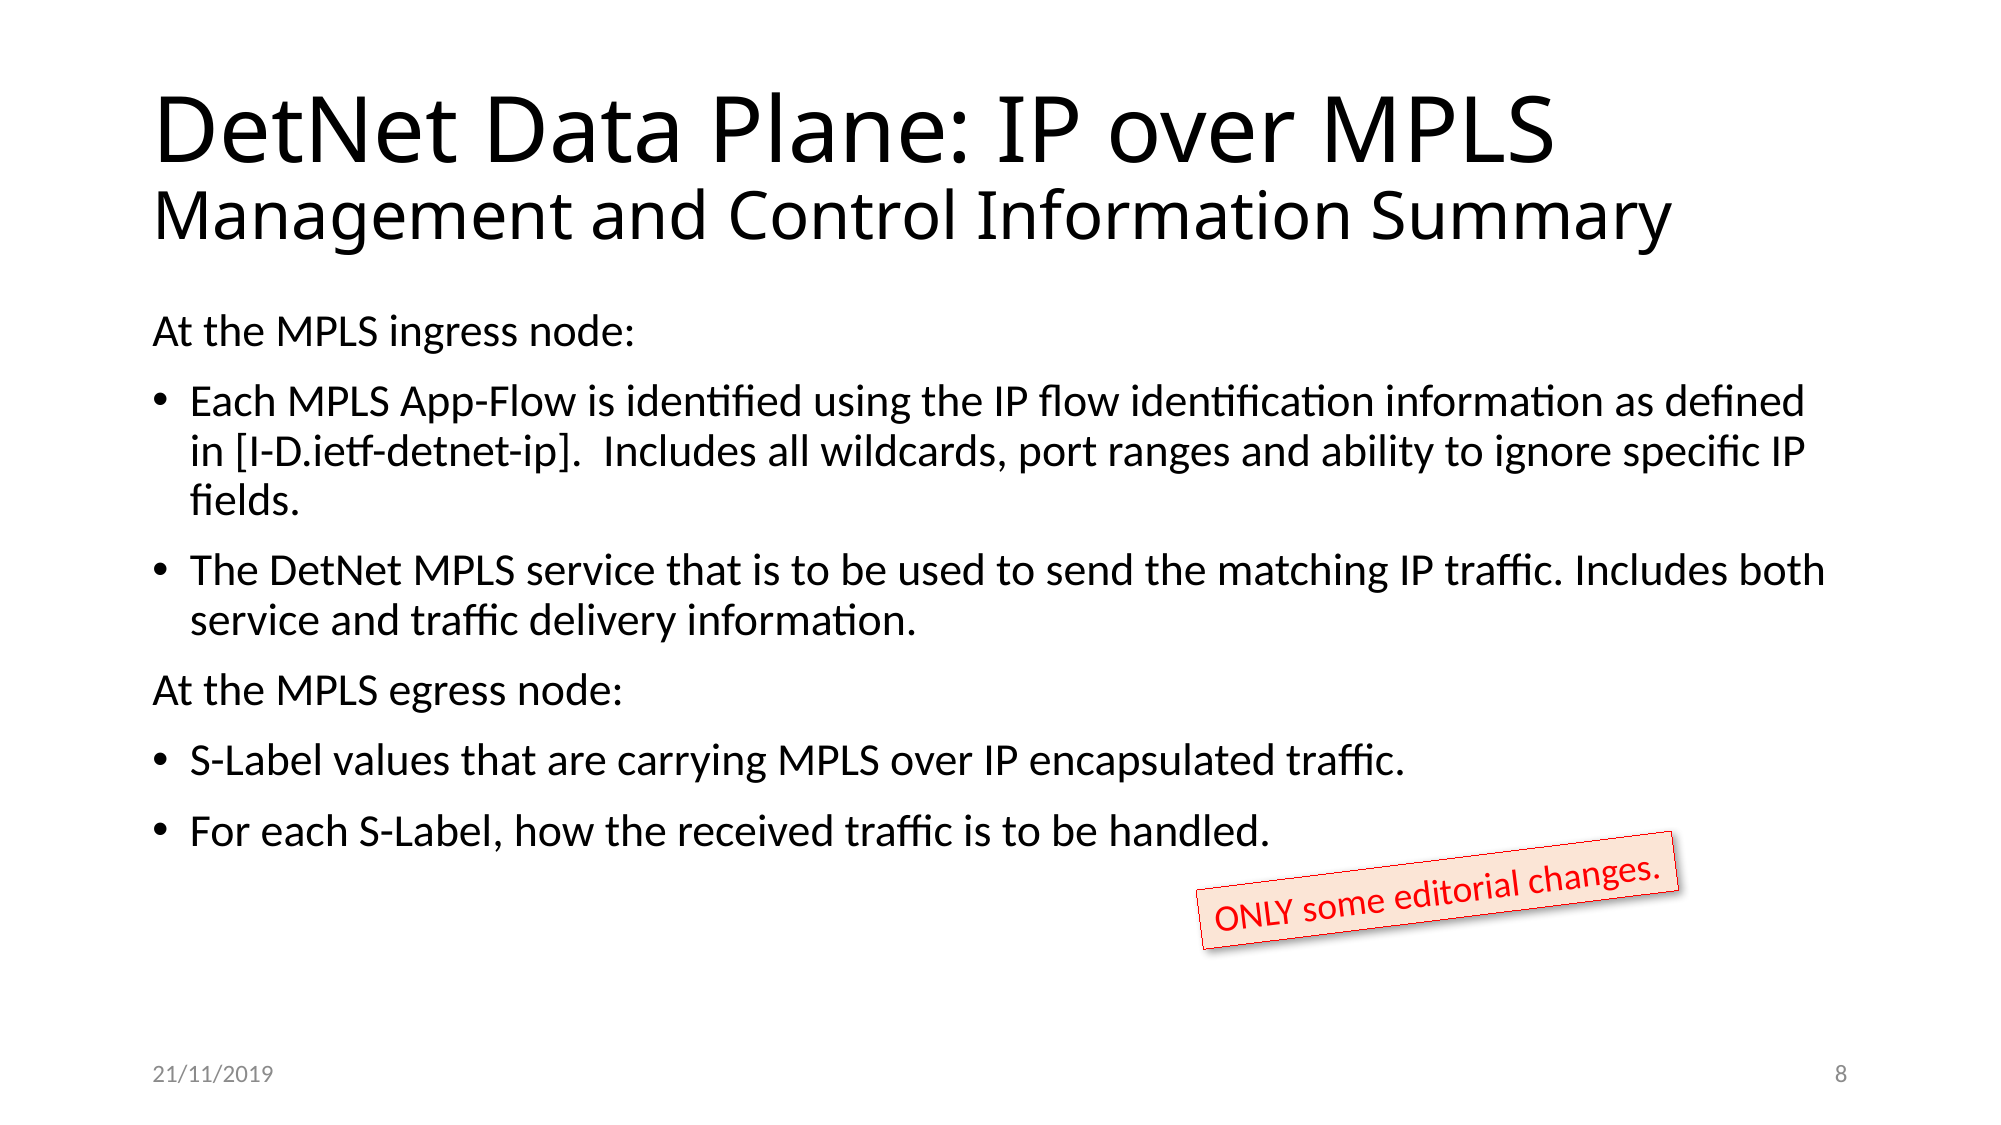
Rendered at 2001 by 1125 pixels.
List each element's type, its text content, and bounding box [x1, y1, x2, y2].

title DetNet Data Plane: IP over MPLS Management and Control Information Summary [137, 59, 1863, 278]
slide_number 8 [1412, 1042, 1863, 1103]
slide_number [137, 1042, 588, 1103]
list At the MPLS ingress node: Each MPLS App-Flow is identified using the IP flow identification information as defined in [I-D.ietf-detnet-ip]. Includes all wildcards, port ranges and ability to ignore specific IP fields. The DetNet MPLS service that is to be used to send the matching IP traffic. Includes both service and traffic delivery information. At the MPLS egress node: S-Label values that are carrying MPLS over IP encapsulated traffic. For each S-Label, how the received traffic is to be handled. [137, 299, 1863, 1014]
text_box ONLY some editorial changes. [1196, 831, 1679, 950]
